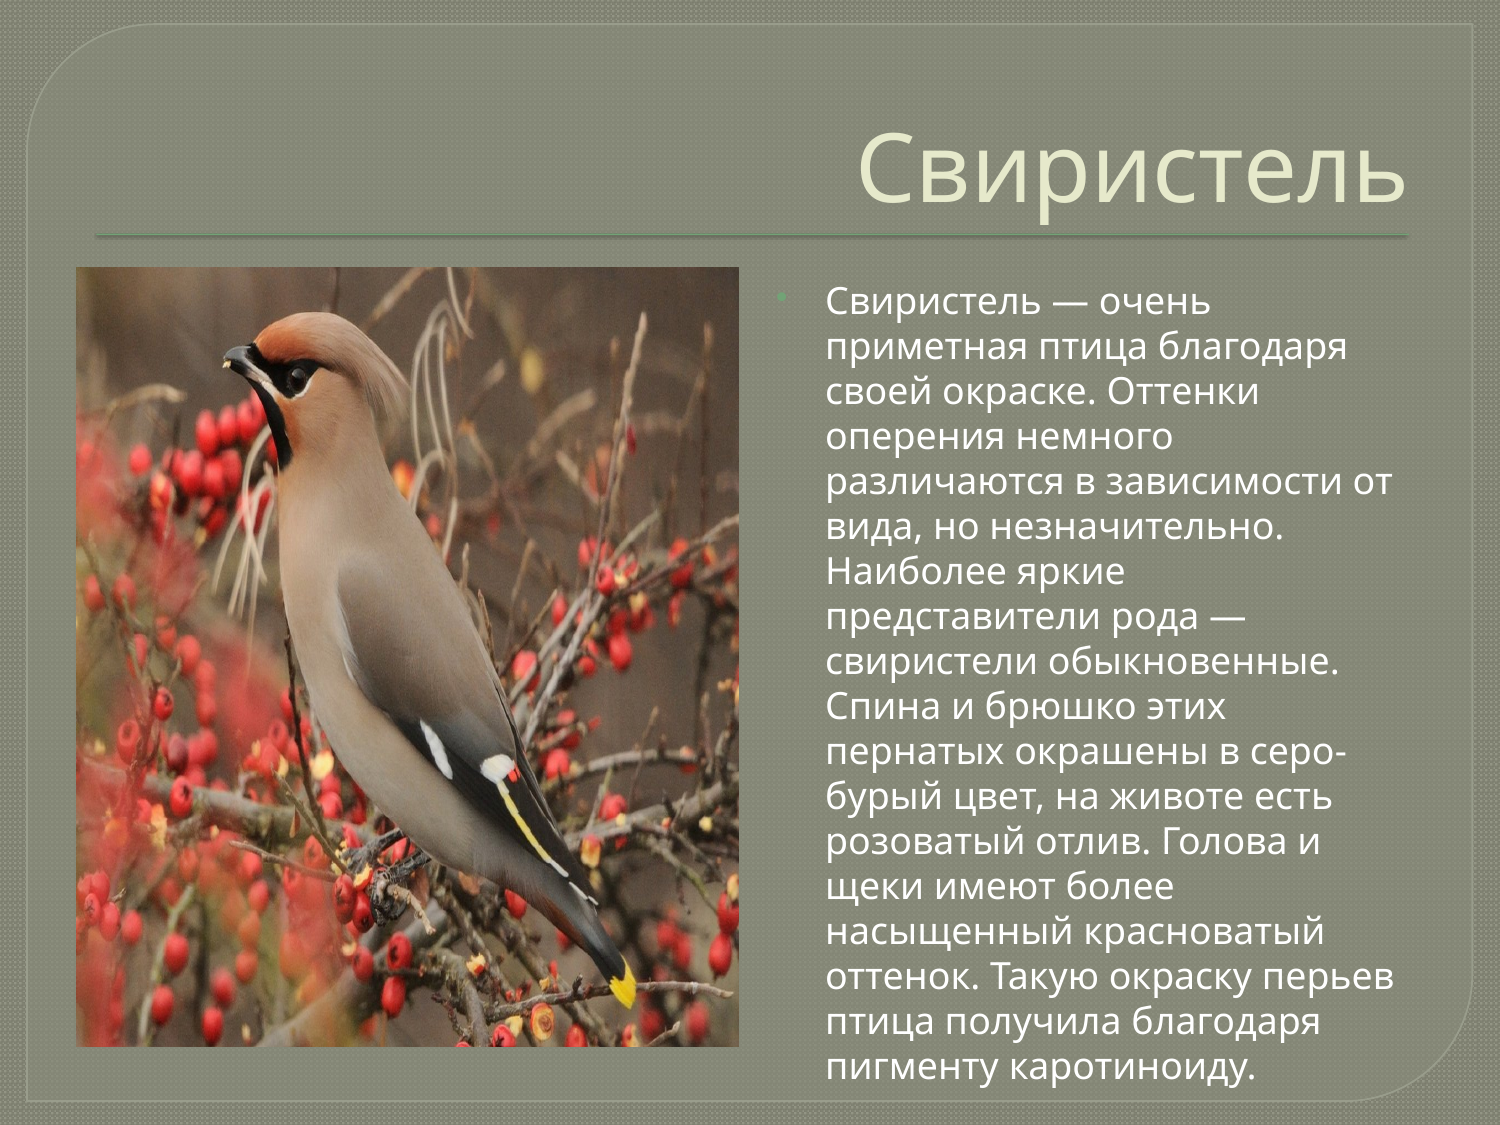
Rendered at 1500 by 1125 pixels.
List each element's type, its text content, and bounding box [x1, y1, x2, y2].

list Свиристель — очень приметная птица благодаря своей окраске. Оттенки оперения немного различаются в зависимости от вида, но незначительно. Наиболее яркие представители рода — свиристели обыкновенные. Спина и брюшко этих пернатых окрашены в серо-бурый цвет, на животе есть розоватый отлив. Голова и щеки имеют более насыщенный красноватый оттенок. Такую окраску перьев птица получила благодаря пигменту каротиноиду. [762, 270, 1425, 1013]
picture [76, 266, 739, 1047]
title Свиристель [75, 41, 1425, 230]
